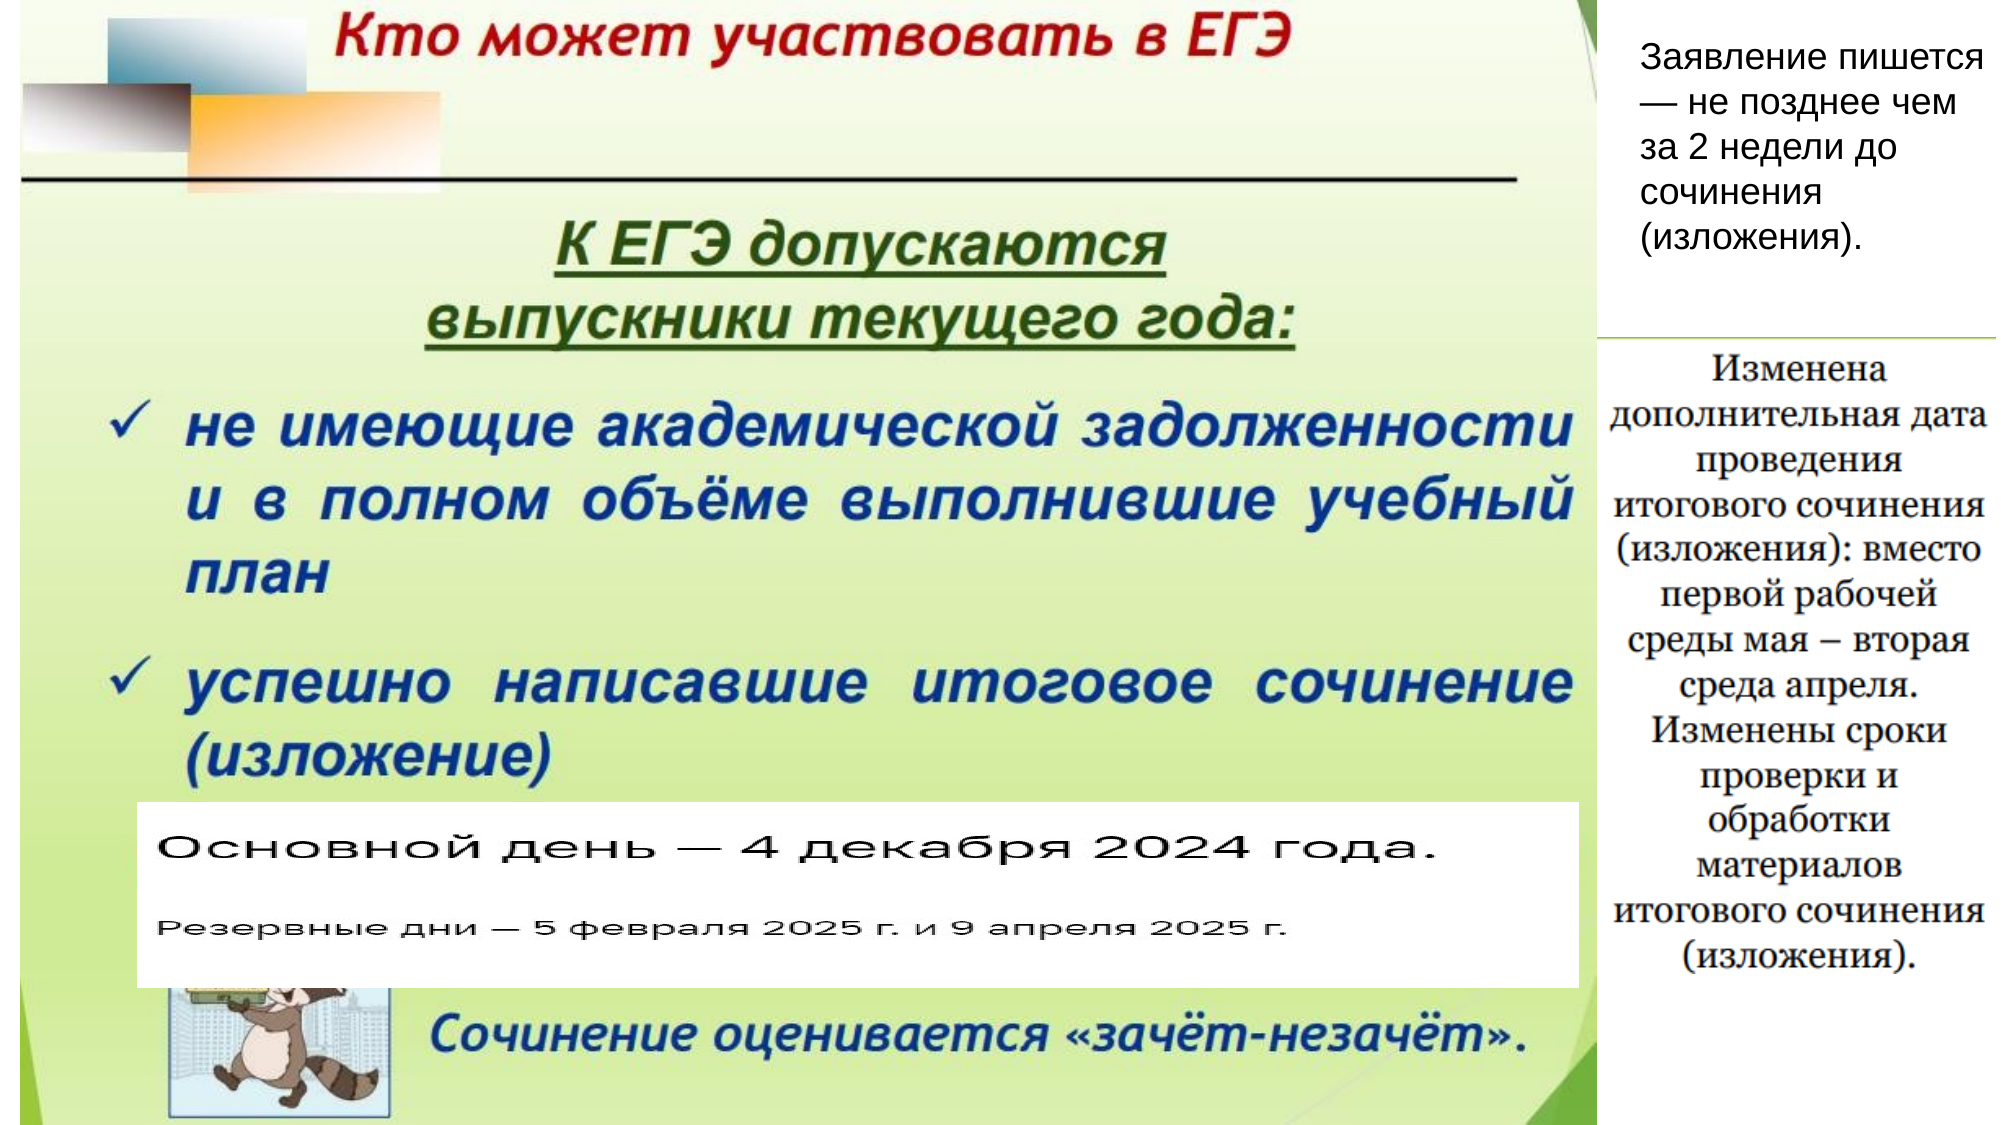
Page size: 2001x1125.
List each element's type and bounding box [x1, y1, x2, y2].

text_box [19, 0, 1996, 1125]
